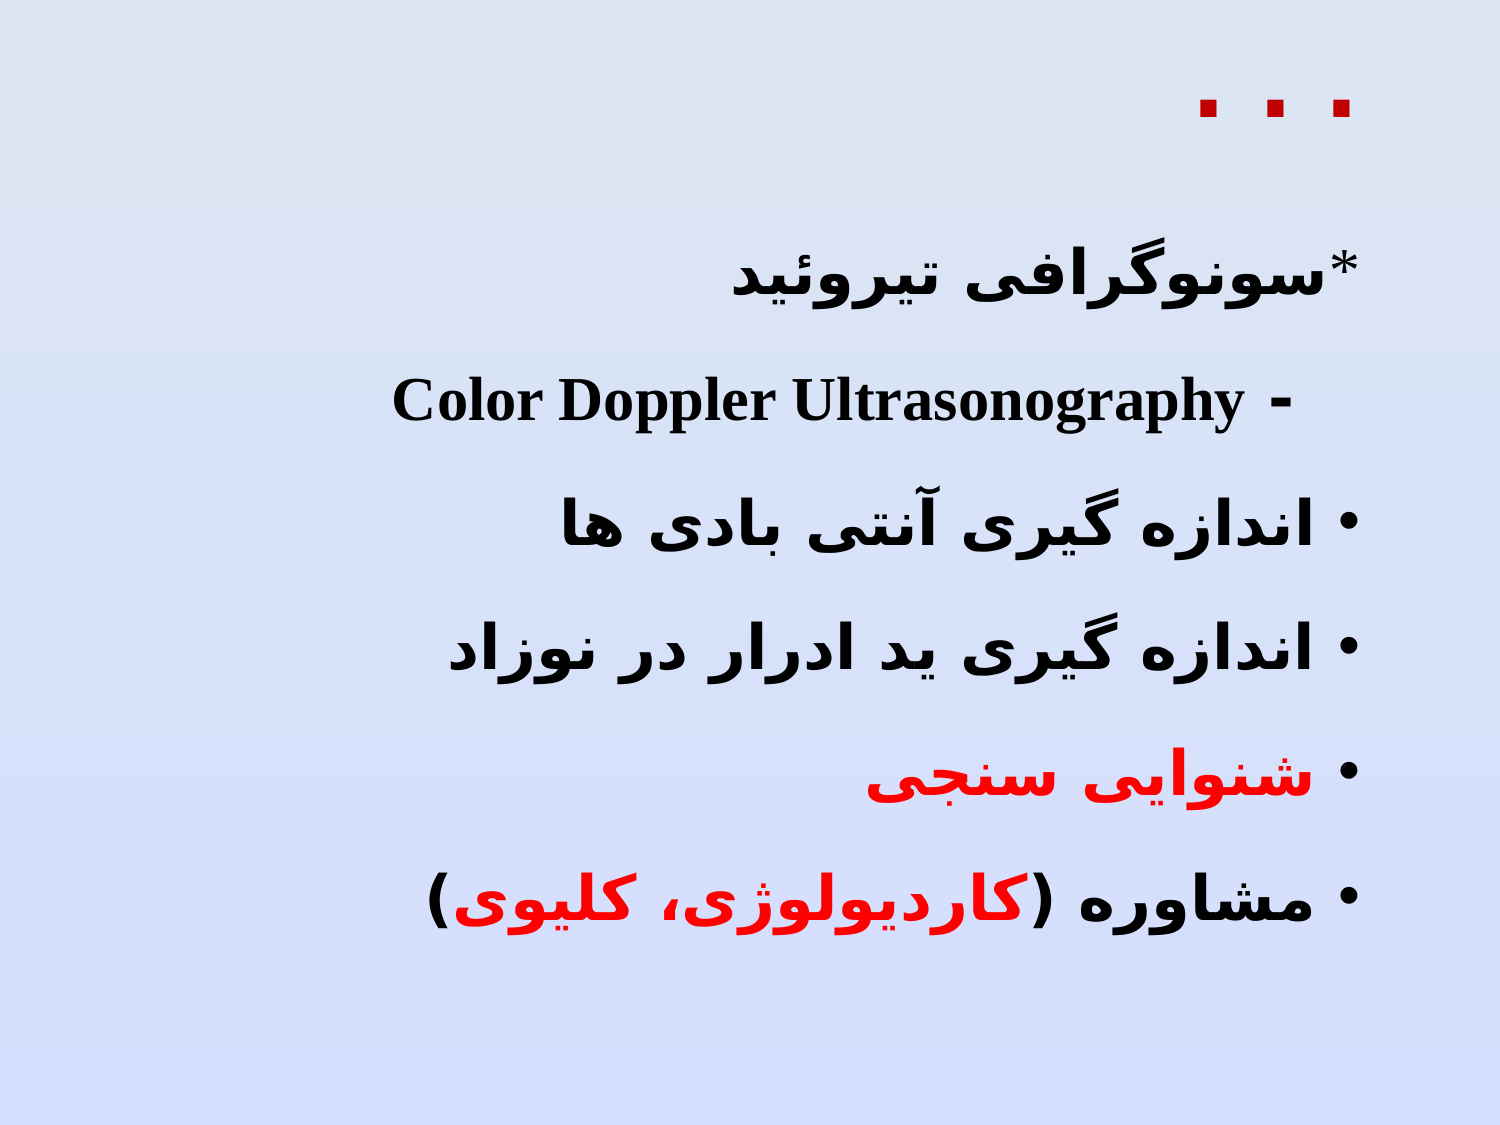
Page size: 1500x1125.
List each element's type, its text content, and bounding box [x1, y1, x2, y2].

subtitle سونوگرافی تیروئید - Color Doppler Ultrasonography اندازه گیری آنتی بادی ها اندازه گیری ید ادرار در نوزاد شنوایی سنجی مشاوره (کاردیولوژی، کلیوی) [87, 174, 1375, 1088]
text_box . . . [999, 24, 1375, 138]
